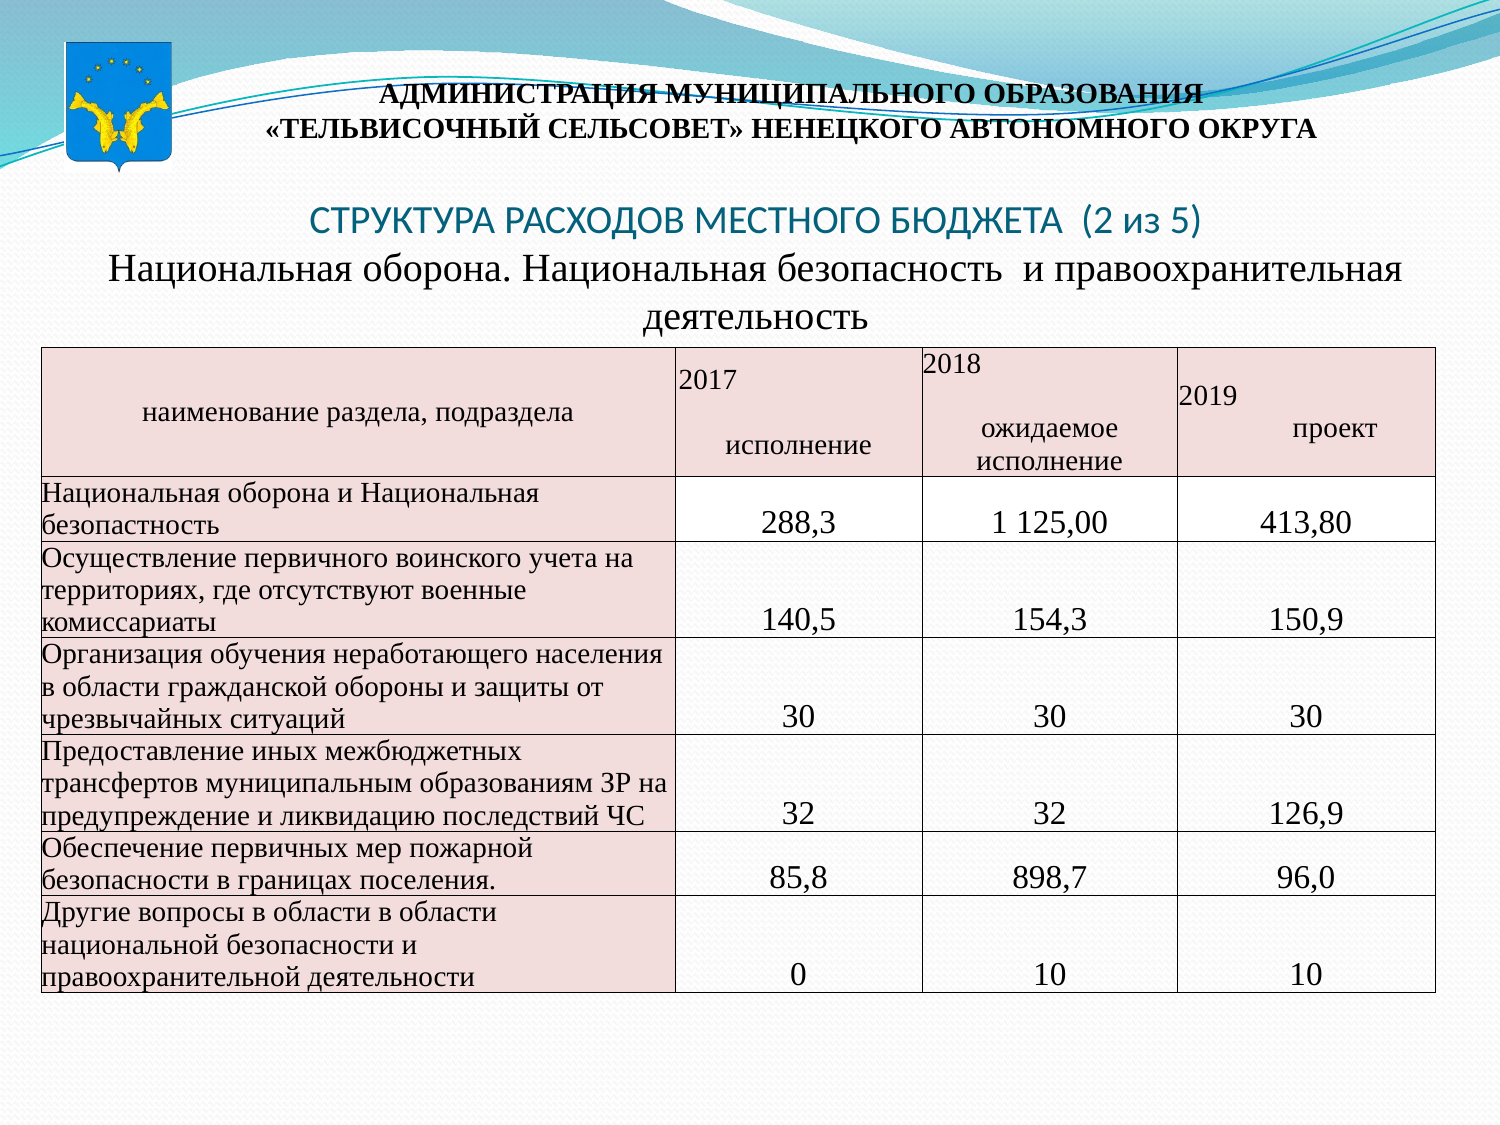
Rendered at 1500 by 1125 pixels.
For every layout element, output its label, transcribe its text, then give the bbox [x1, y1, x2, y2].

table_cell 126,9 [1178, 735, 1435, 831]
table_cell 32 [923, 735, 1177, 831]
table_cell Другие вопросы в области в области национальной безопасности и правоохранительной деятельности [42, 896, 675, 992]
table_cell Осуществление первичного воинского учета на территориях, где отсутствуют военные комиссариаты [42, 542, 675, 637]
table_cell Национальная оборона и Национальная безопастность [42, 477, 675, 541]
picture [64, 42, 172, 173]
table_cell 10 [1178, 896, 1435, 992]
table_cell 30 [923, 638, 1177, 734]
table_header 2018 ожидаемое исполнение [923, 348, 1177, 476]
table_cell 154,3 [923, 542, 1177, 637]
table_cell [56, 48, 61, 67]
table_cell 0 [676, 896, 922, 992]
table_cell 150,9 [1178, 542, 1435, 637]
table_cell 30 [676, 638, 922, 734]
text_box АДМИНИСТРАЦИЯ МУНИЦИПАЛЬНОГО ОБРАЗОВАНИЯ «ТЕЛЬВИСОЧНЫЙ СЕЛЬСОВЕТ» НЕНЕЦКОГО АВТОНОМНОГО ОКРУГА [206, 66, 1376, 152]
table_cell 288,3 [676, 477, 922, 541]
table_cell Обеспечение первичных мер пожарной безопасности в границах поселения. [42, 832, 675, 895]
table_cell Предоставление иных межбюджетных трансфертов муниципальным образованиям ЗР на предупреждение и ликвидацию последствий ЧС [42, 735, 675, 831]
table_cell 10 [923, 896, 1177, 992]
table_cell 96,0 [1178, 832, 1435, 895]
title СТРУКТУРА РАСХОДОВ МЕСТНОГО БЮДЖЕТА (2 из 5) Национальная оборона. Национальная безопасность и правоохранительная деятельность [75, 184, 1438, 386]
table_cell 413,80 [1178, 477, 1435, 541]
table_header 2017 исполнение [676, 348, 922, 476]
table_header наименование раздела, подраздела [42, 348, 675, 476]
table_cell 898,7 [923, 832, 1177, 895]
table_header 2019 проект [1178, 348, 1435, 476]
table_cell 1 125,00 [923, 477, 1177, 541]
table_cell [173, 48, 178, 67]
table_cell 30 [1178, 638, 1435, 734]
table_cell Организация обучения неработающего населения в области гражданской обороны и защиты от чрезвычайных ситуаций [42, 638, 675, 734]
table_cell 32 [676, 735, 922, 831]
table_cell 85,8 [676, 832, 922, 895]
table_cell 140,5 [676, 542, 922, 637]
